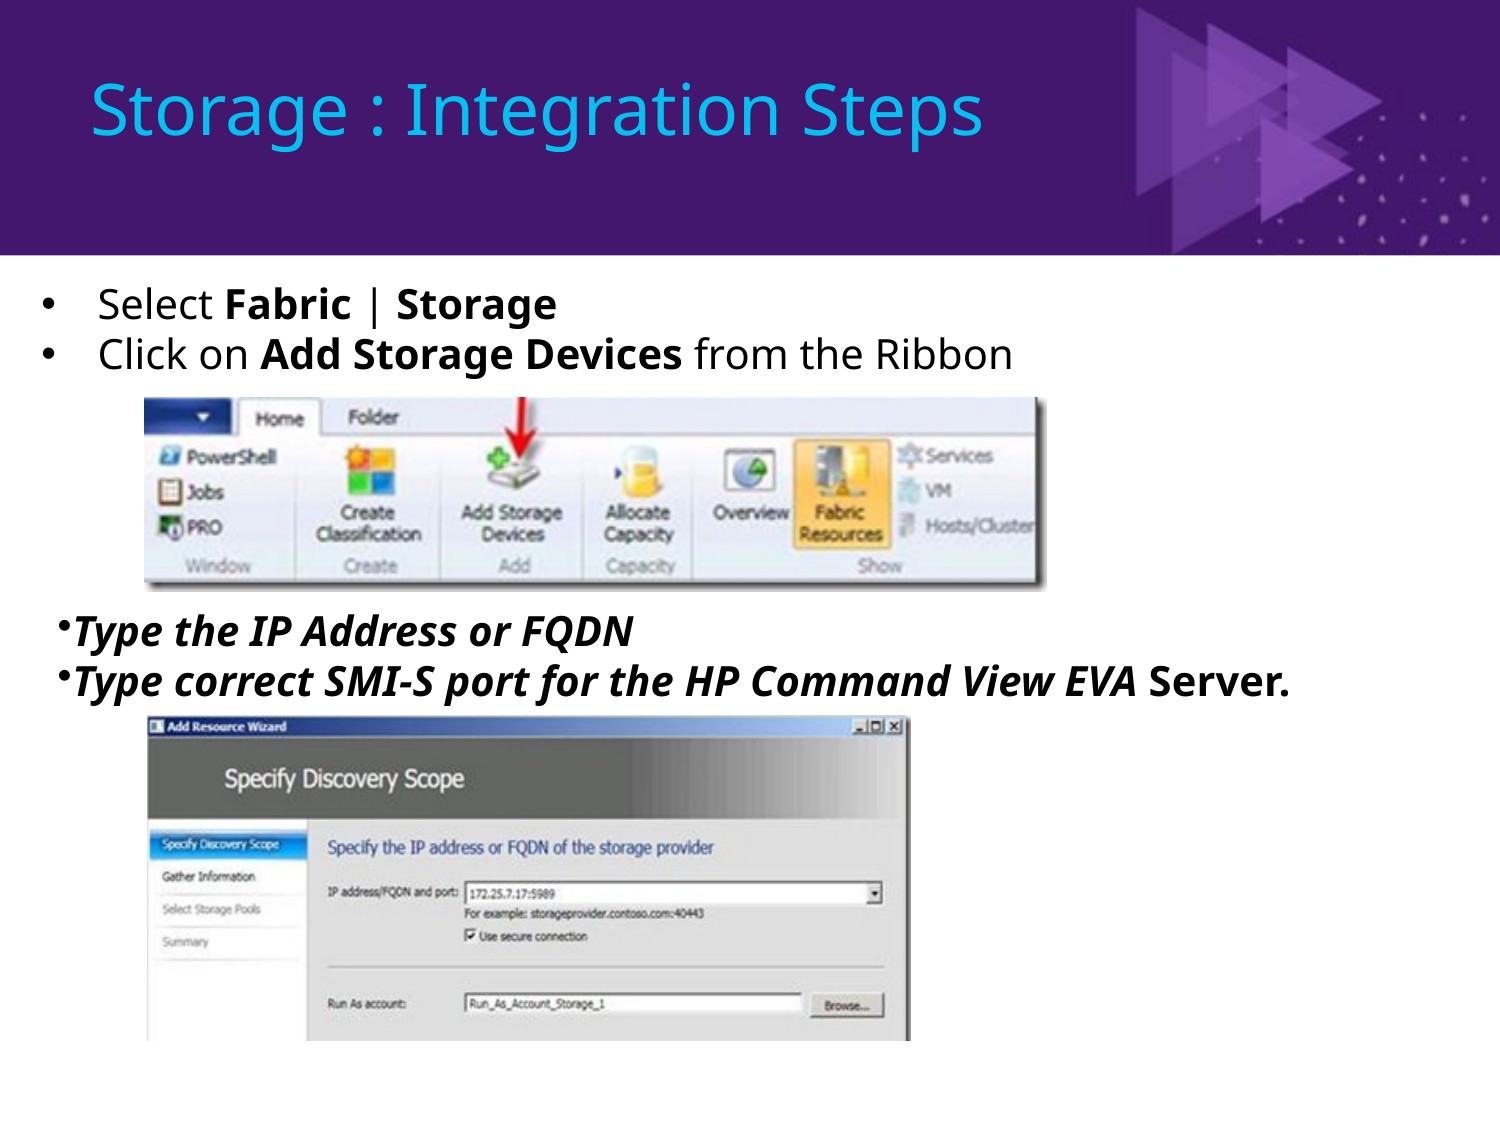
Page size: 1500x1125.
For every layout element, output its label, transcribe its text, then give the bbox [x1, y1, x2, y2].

title Storage : Integration Steps [75, 56, 1425, 244]
picture [147, 715, 911, 1042]
picture [144, 396, 1047, 593]
picture [0, 0, 1500, 255]
text_box Type the IP Address or FQDN Type correct SMI-S port for the HP Command View EVA Server. [42, 597, 1404, 713]
text_box Select Fabric | Storage Click on Add Storage Devices from the Ribbon [41, 277, 1388, 378]
